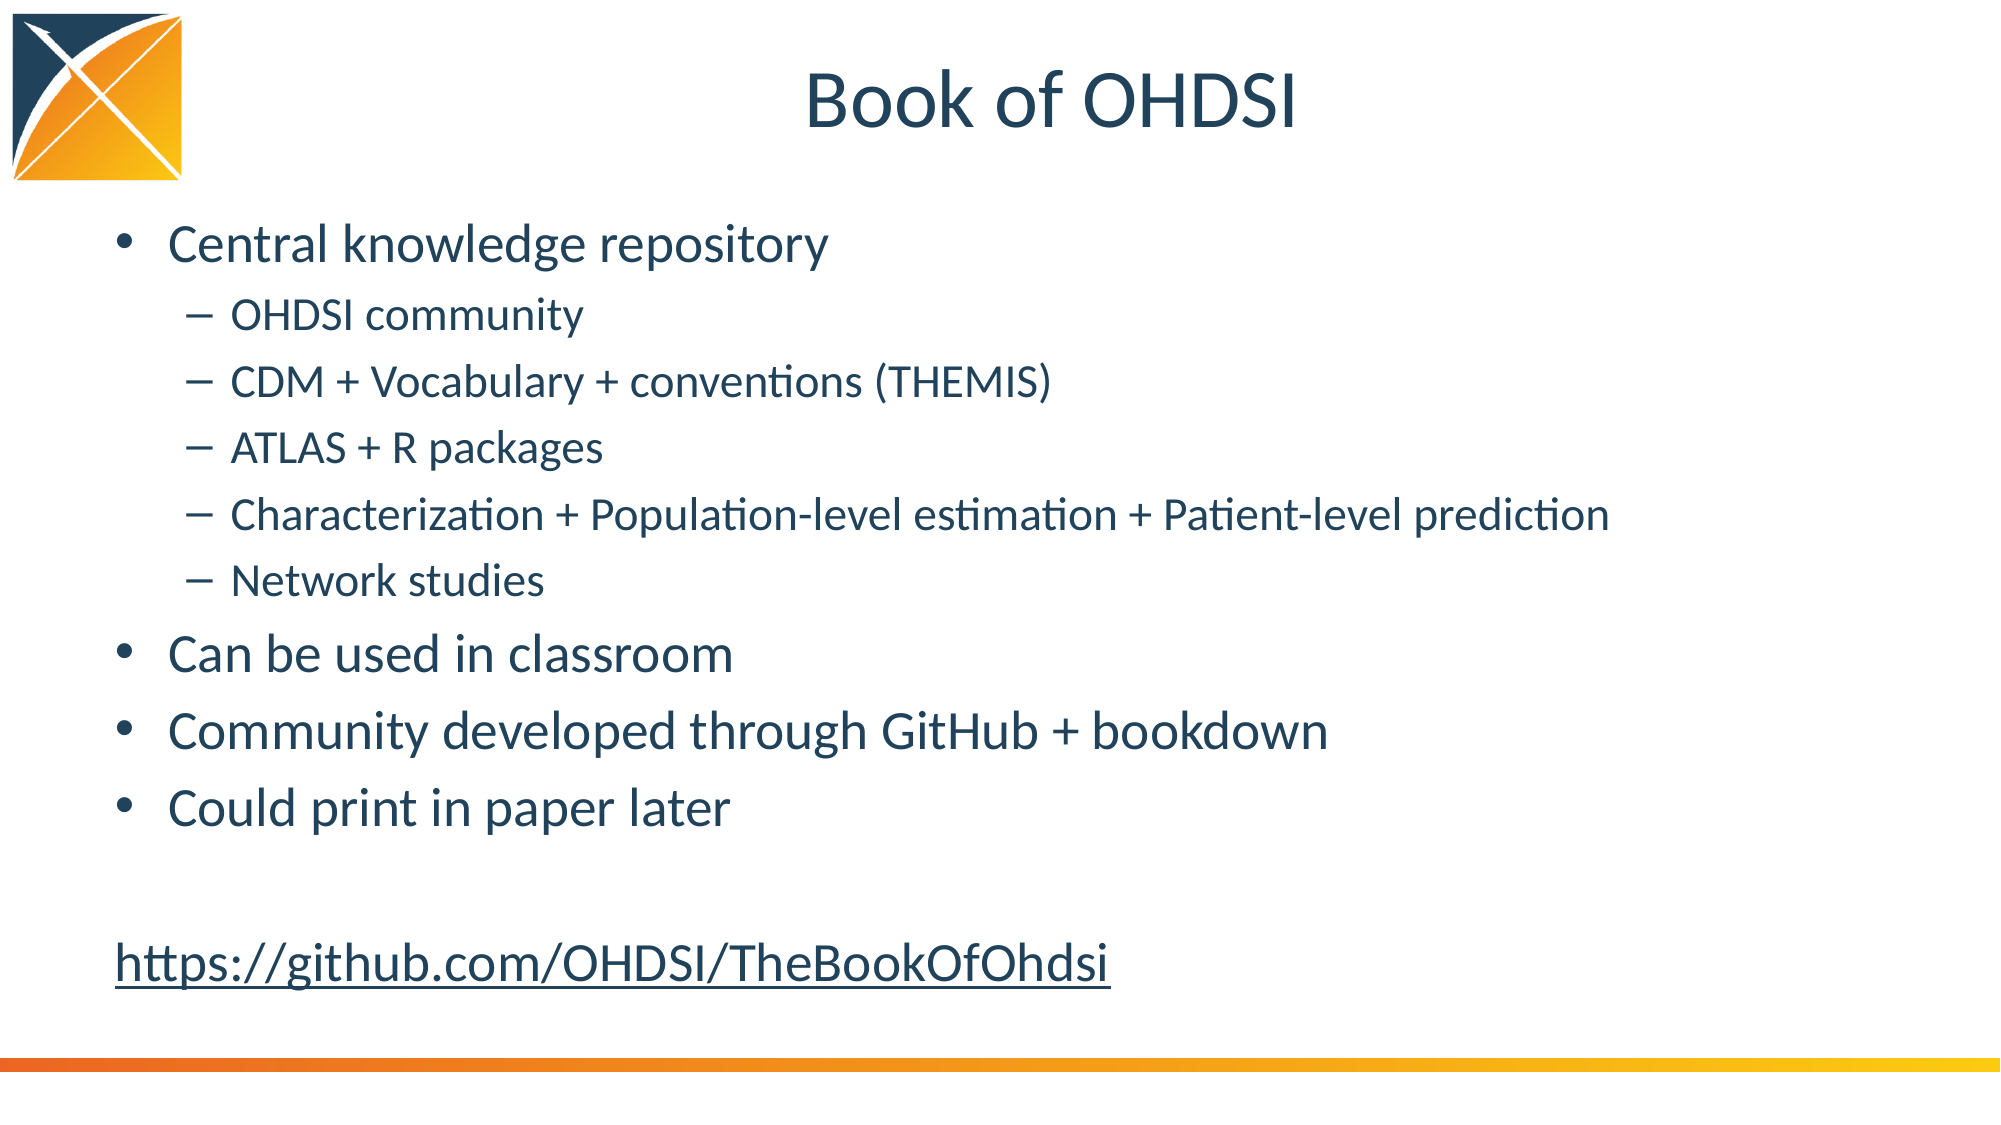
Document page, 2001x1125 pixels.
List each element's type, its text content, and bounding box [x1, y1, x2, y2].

title Book of OHDSI [205, 24, 1900, 163]
picture [0, 0, 206, 200]
list Central knowledge repository OHDSI community CDM + Vocabulary + conventions (THEMIS) ATLAS + R packages Characterization + Population-level estimation + Patient-level prediction Network studies Can be used in classroom Community developed through GitHub + bookdown Could print in paper later https://github.com/OHDSI/TheBookOfOhdsi [99, 200, 1900, 1005]
